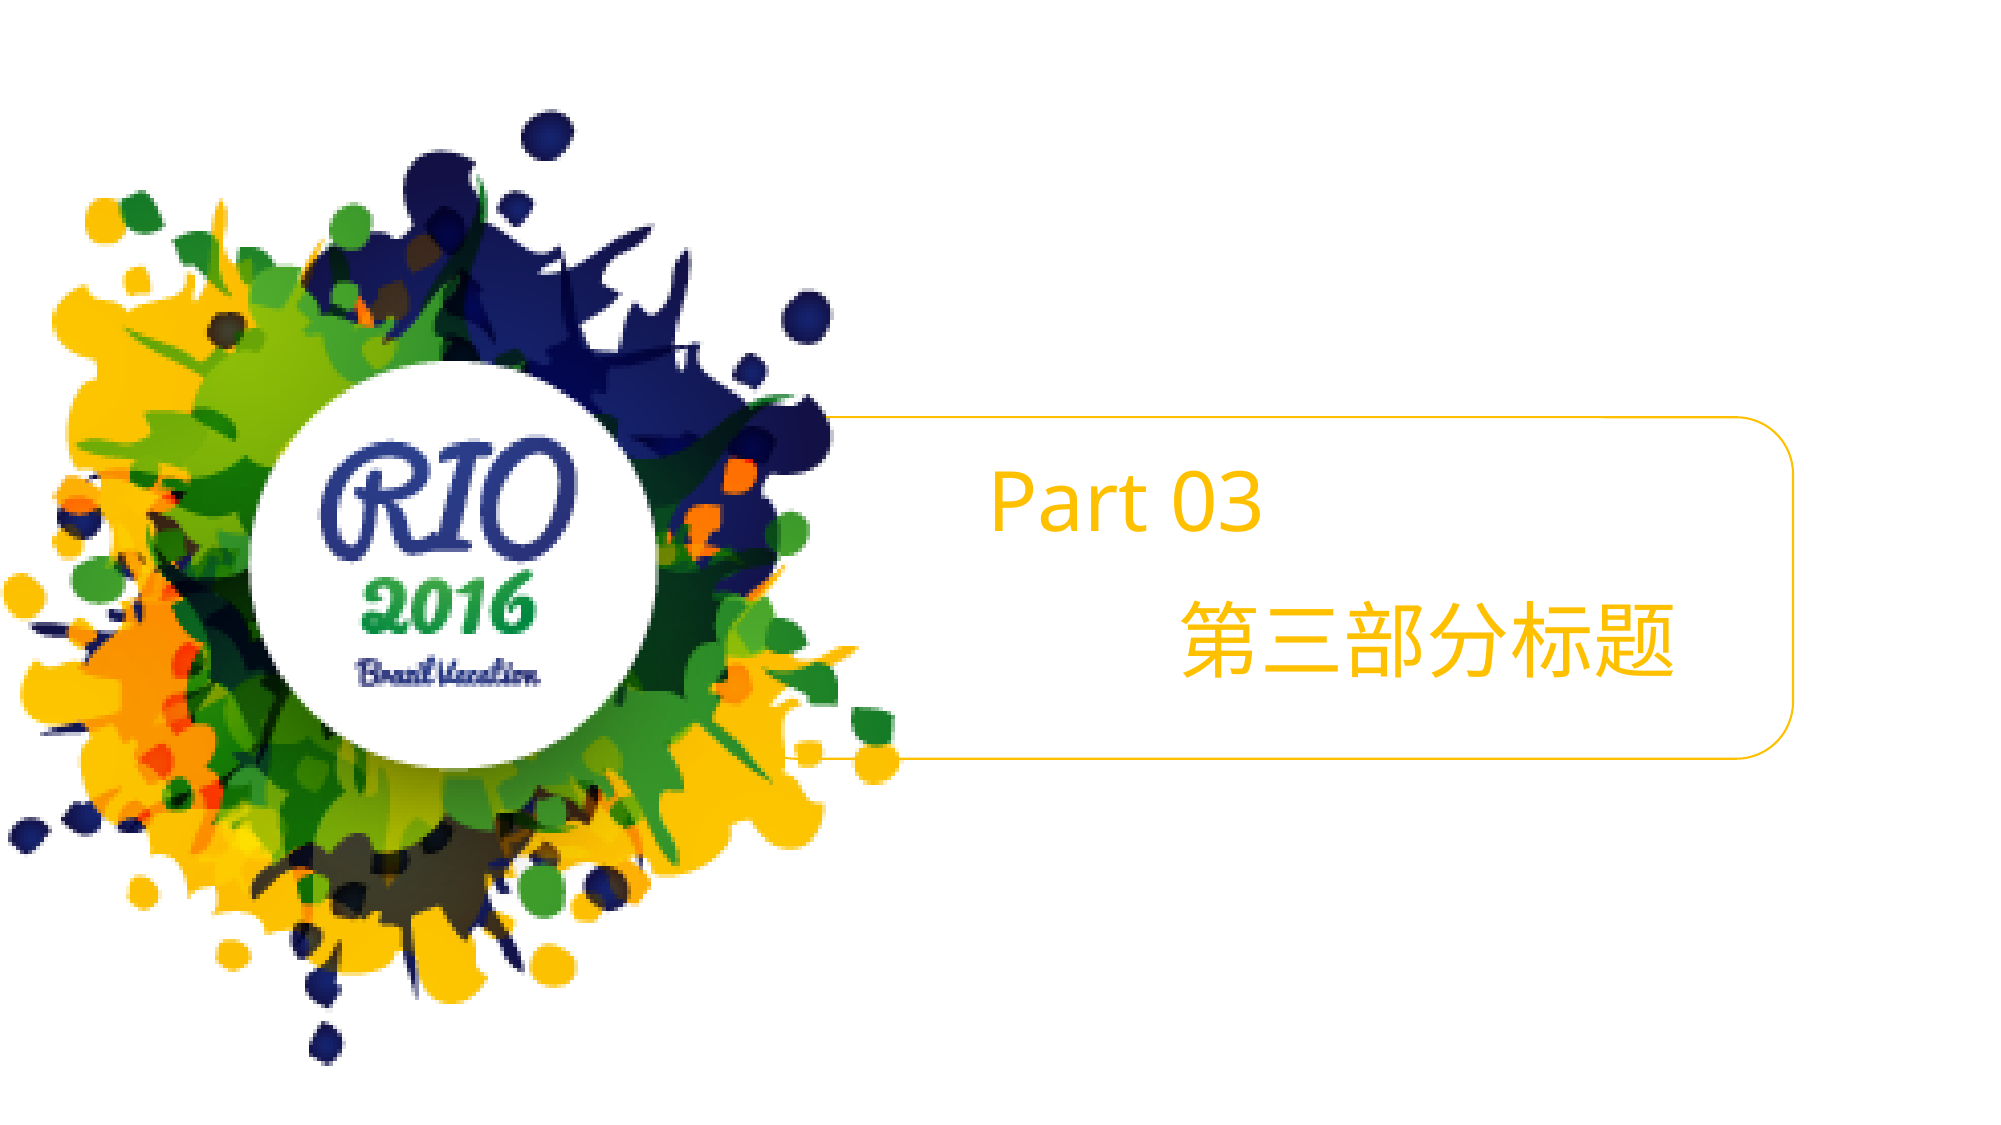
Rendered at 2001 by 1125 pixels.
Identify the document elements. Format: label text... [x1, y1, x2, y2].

text_box 第三部分标题 [1162, 580, 1692, 696]
text_box Part 03 [972, 440, 1281, 556]
picture [0, 109, 904, 1066]
text_box [904, 416, 1795, 760]
